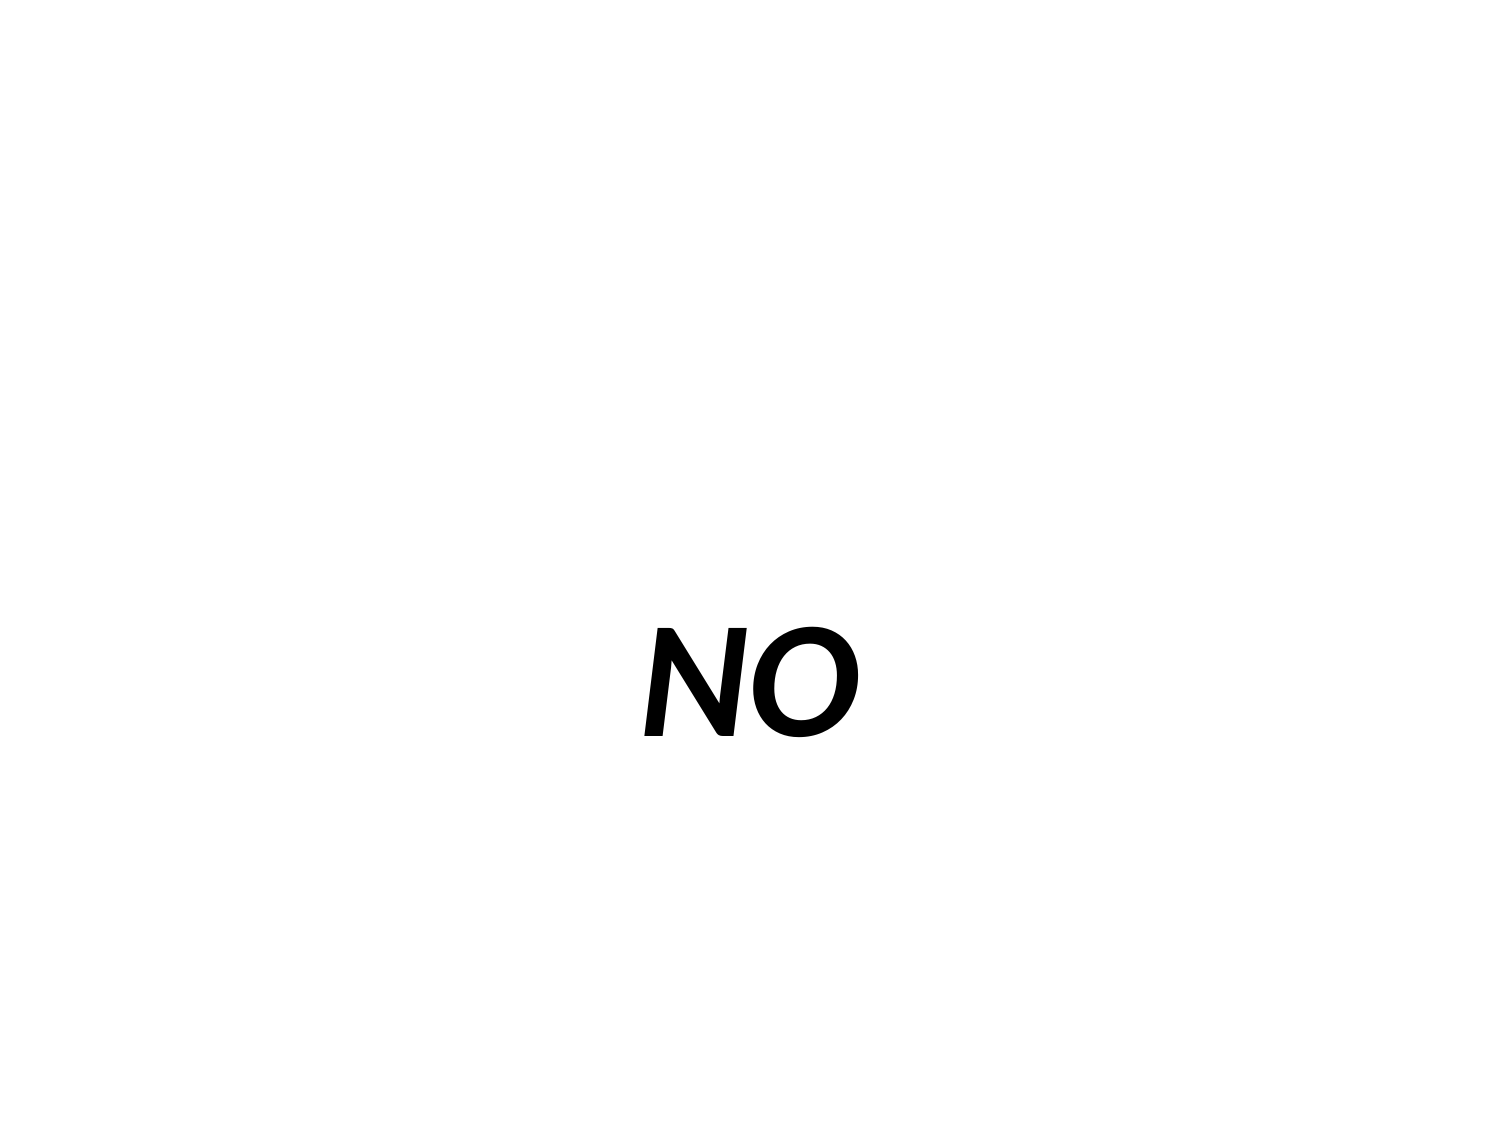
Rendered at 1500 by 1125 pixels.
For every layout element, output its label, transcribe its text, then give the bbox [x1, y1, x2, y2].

list NO [75, 262, 1425, 1005]
